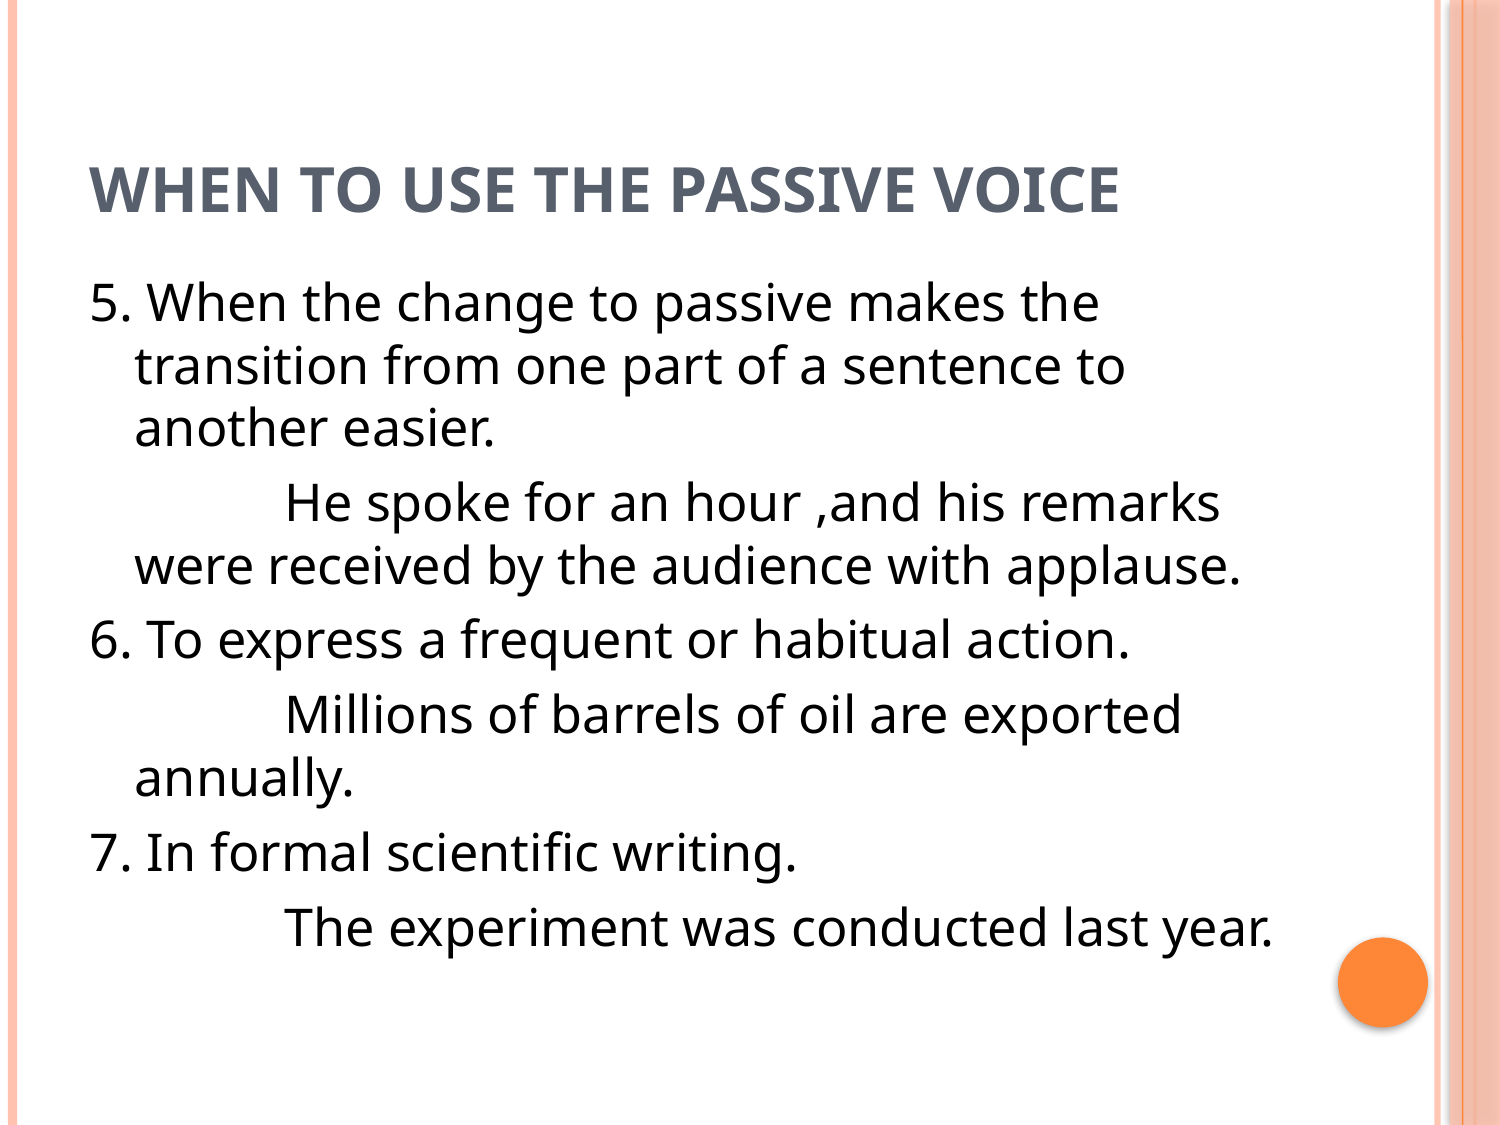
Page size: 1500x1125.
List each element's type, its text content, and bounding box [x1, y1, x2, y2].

title When to Use the Passive Voice [75, 45, 1300, 233]
list 5. When the change to passive makes the transition from one part of a sentence to another easier. He spoke for an hour ,and his remarks were received by the audience with applause. 6. To express a frequent or habitual action. Millions of barrels of oil are exported annually. 7. In formal scientific writing. The experiment was conducted last year. [75, 262, 1300, 1062]
